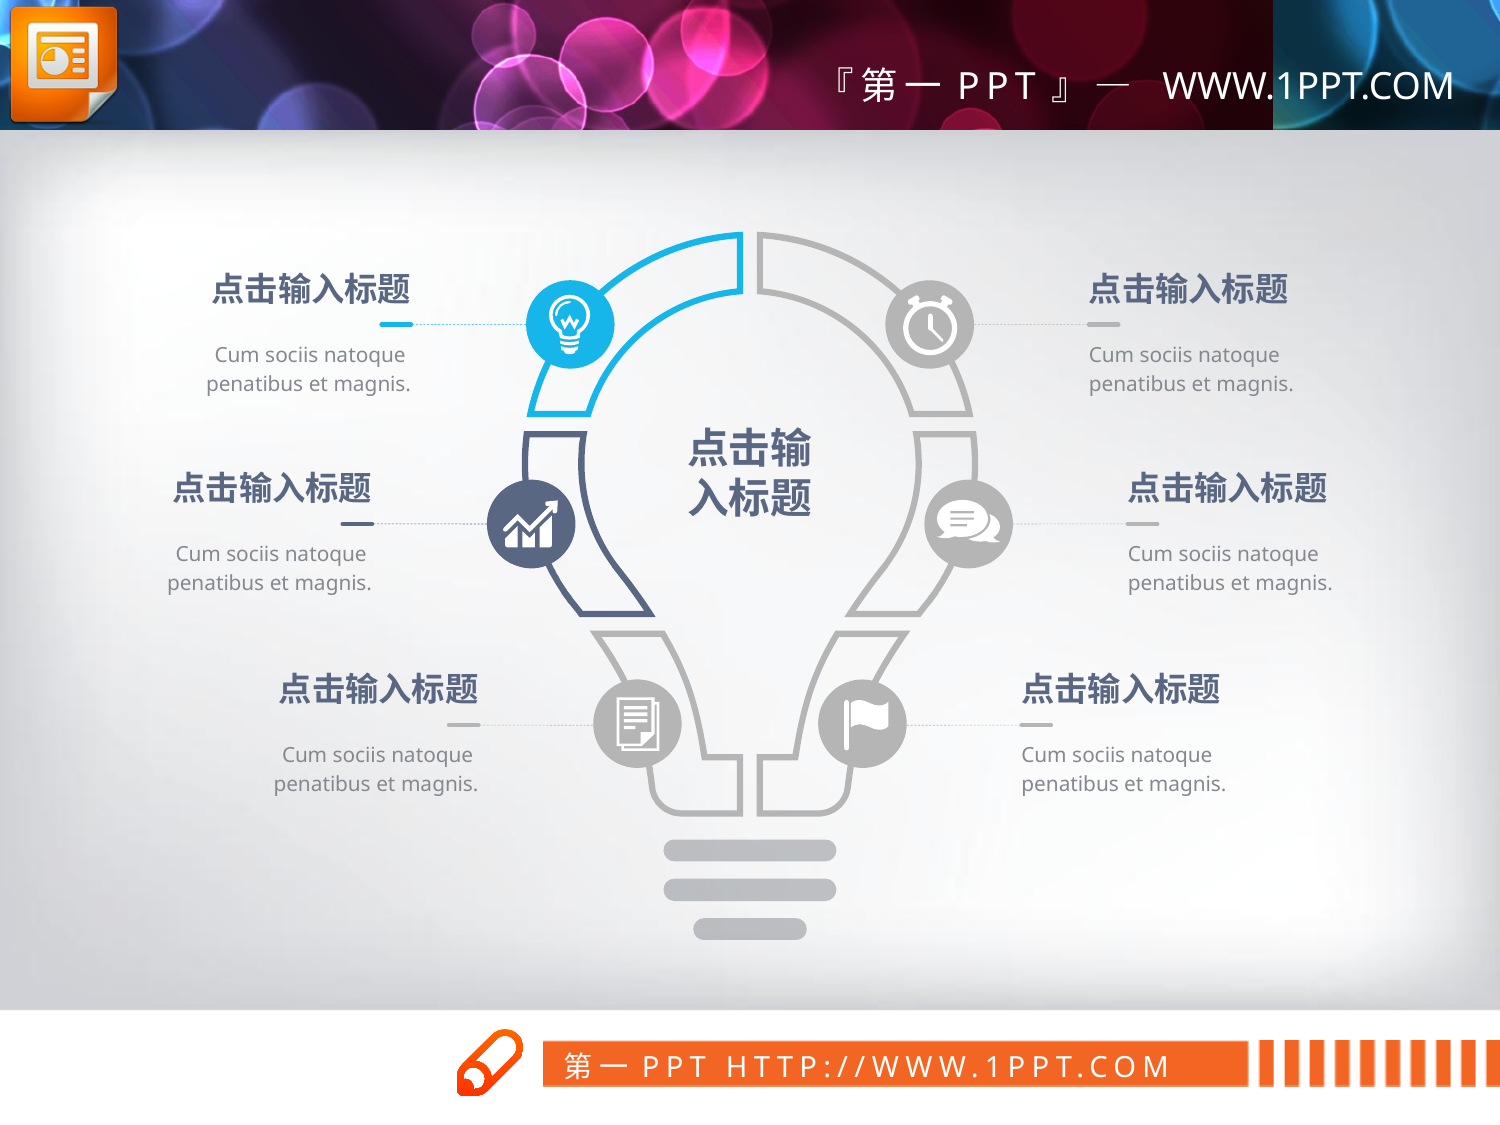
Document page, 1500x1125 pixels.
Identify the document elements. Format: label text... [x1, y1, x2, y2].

text_box [924, 479, 1013, 569]
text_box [663, 839, 837, 941]
text_box [503, 500, 558, 533]
text_box [756, 630, 911, 817]
text_box [593, 679, 682, 768]
text_box [903, 295, 958, 356]
text_box [548, 294, 591, 340]
text_box Cum sociis natoque penatibus et magnis. [132, 536, 373, 595]
text_box 点击输 入标题 [604, 422, 896, 523]
text_box 点击输入标题 [1021, 668, 1262, 709]
text_box [818, 679, 907, 768]
text_box 点击输入标题 [1088, 267, 1329, 308]
text_box Cum sociis natoque penatibus et magnis. [238, 737, 479, 797]
text_box [756, 231, 974, 418]
text_box [522, 531, 535, 548]
text_box [844, 431, 979, 618]
text_box [505, 525, 518, 548]
text_box [521, 431, 656, 618]
text_box [850, 700, 889, 730]
text_box [844, 699, 849, 751]
text_box Cum sociis natoque penatibus et magnis. [1021, 737, 1262, 797]
text_box [526, 280, 615, 369]
text_box [559, 340, 580, 346]
text_box 点击输入标题 [1127, 467, 1368, 507]
text_box Cum sociis natoque penatibus et magnis. [1127, 536, 1368, 595]
text_box [486, 479, 576, 569]
text_box 点击输入标题 [238, 668, 479, 709]
text_box [936, 499, 1000, 543]
text_box [589, 630, 744, 817]
text_box [560, 346, 579, 355]
picture [543, 1040, 1500, 1087]
picture [0, 0, 1500, 1012]
text_box Cum sociis natoque penatibus et magnis. [1088, 337, 1329, 396]
text_box [885, 280, 975, 369]
text_box 点击输入标题 [132, 467, 373, 507]
text_box 点击输入标题 [171, 267, 411, 308]
text_box [616, 697, 660, 751]
text_box [539, 515, 552, 548]
text_box Cum sociis natoque penatibus et magnis. [171, 337, 411, 396]
text_box [526, 231, 744, 418]
